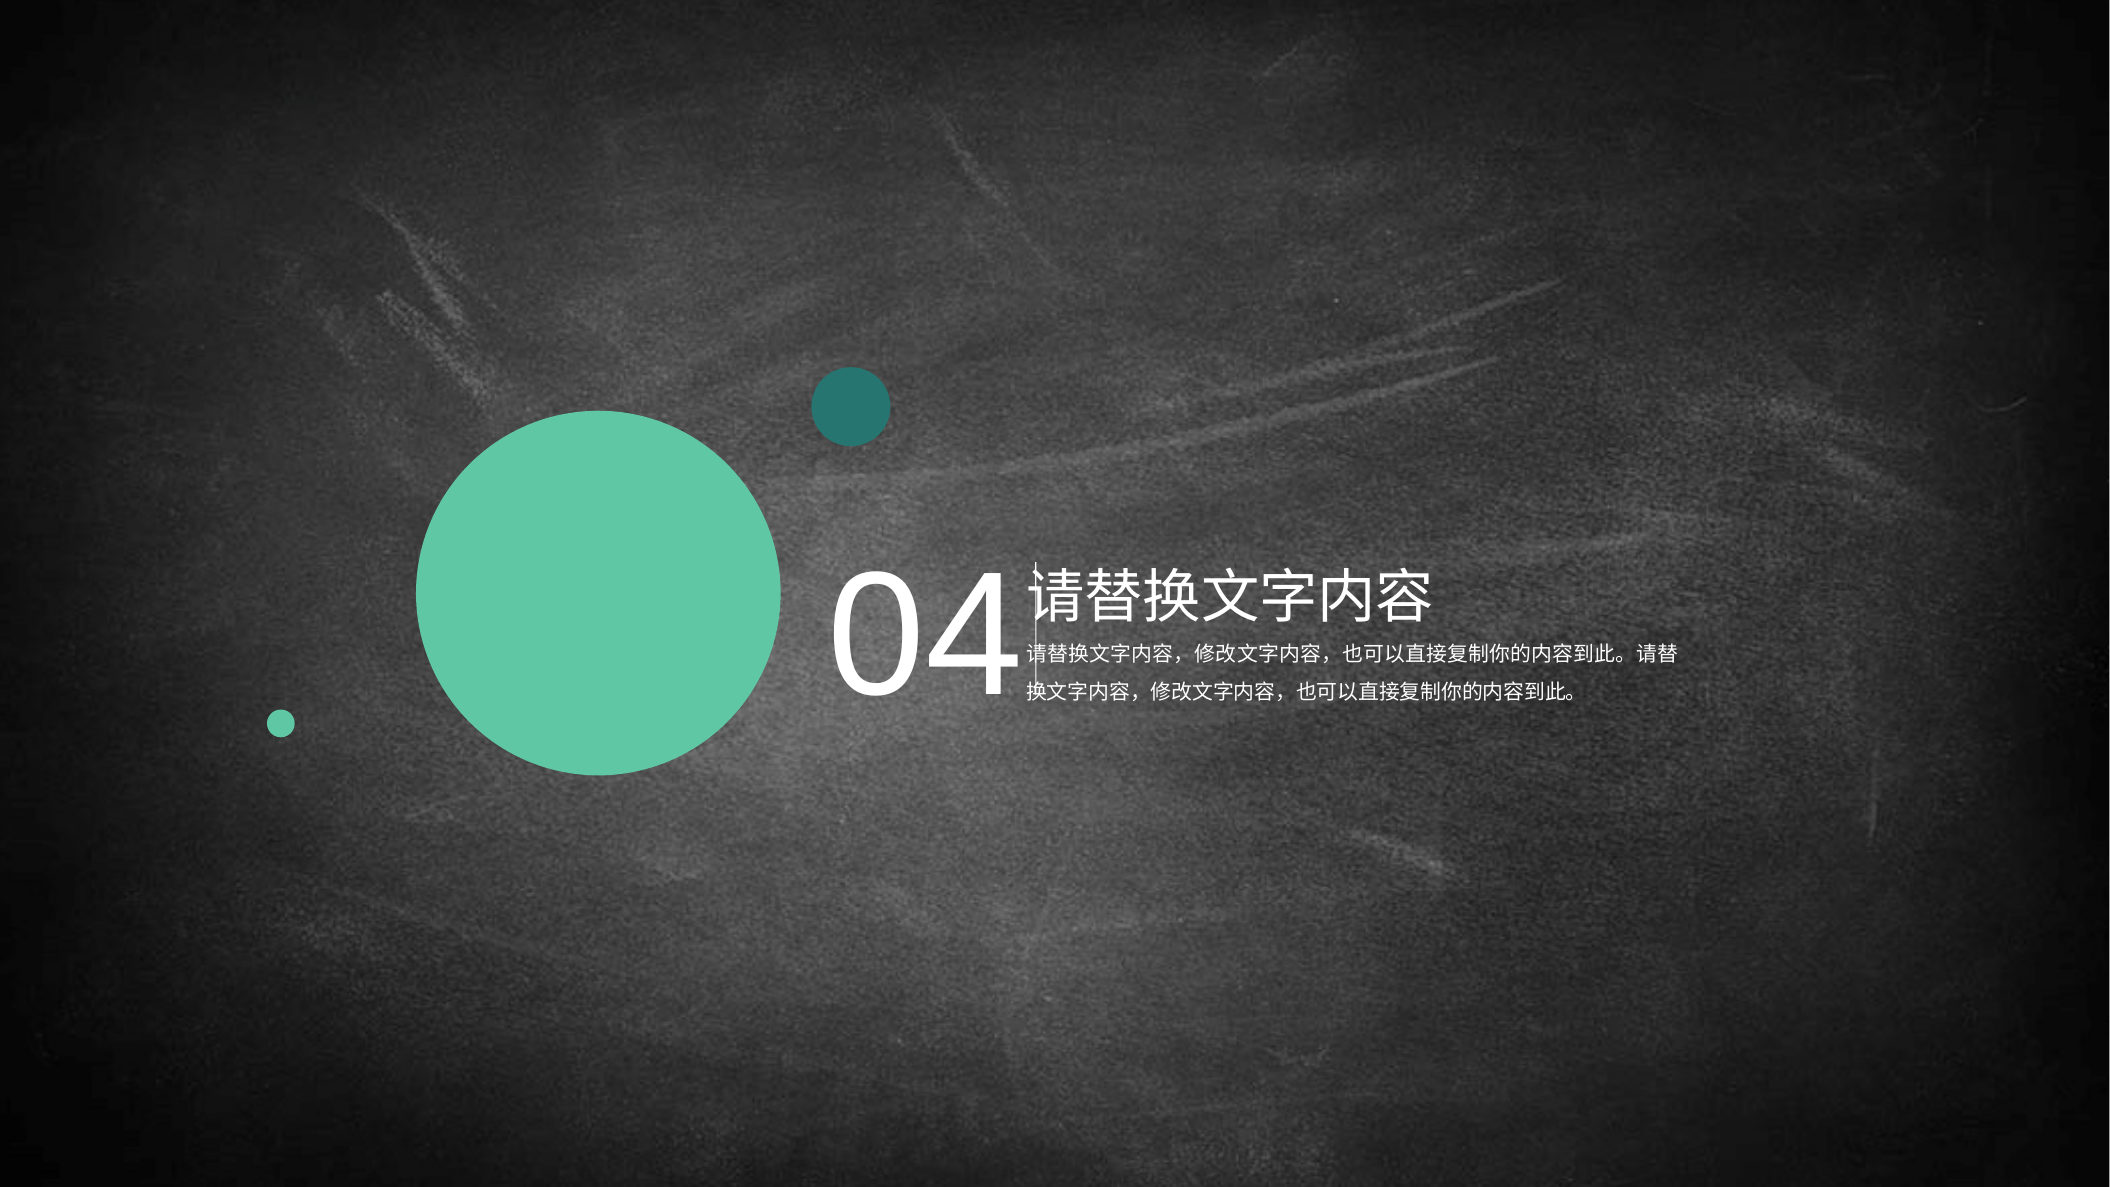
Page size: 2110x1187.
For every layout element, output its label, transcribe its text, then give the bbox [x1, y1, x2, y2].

text_box [266, 709, 295, 738]
text_box 04 [780, 511, 1070, 737]
text_box [415, 410, 780, 776]
text_box 请替换文字内容，修改文字内容，也可以直接复制你的内容到此。请替换文字内容，修改文字内容，也可以直接复制你的内容到此。 [1026, 628, 1679, 704]
picture [0, 0, 2110, 1187]
text_box [811, 367, 891, 447]
text_box 请替换文字内容 [1026, 537, 1495, 628]
